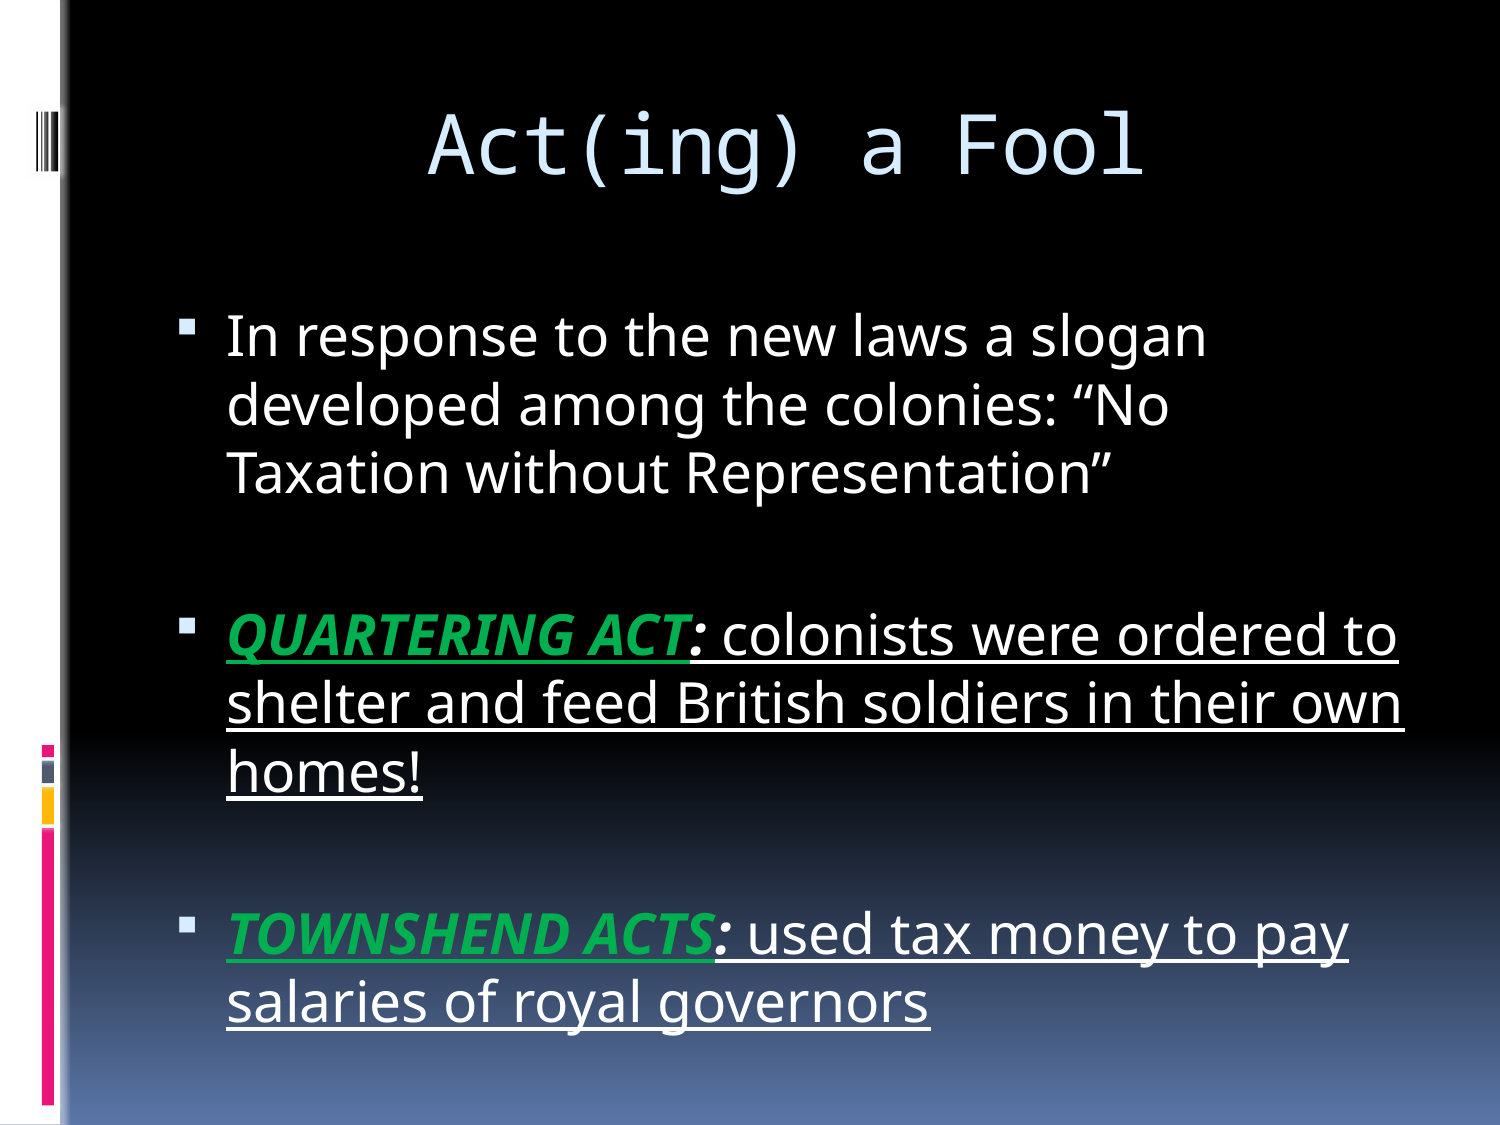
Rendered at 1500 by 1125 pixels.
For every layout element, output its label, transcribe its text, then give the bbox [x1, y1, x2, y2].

title Act(ing) a Fool [150, 83, 1425, 234]
list In response to the new laws a slogan developed among the colonies: “No Taxation without Representation” QUARTERING ACT: colonists were ordered to shelter and feed British soldiers in their own homes! TOWNSHEND ACTS: used tax money to pay salaries of royal governors [150, 292, 1425, 1043]
